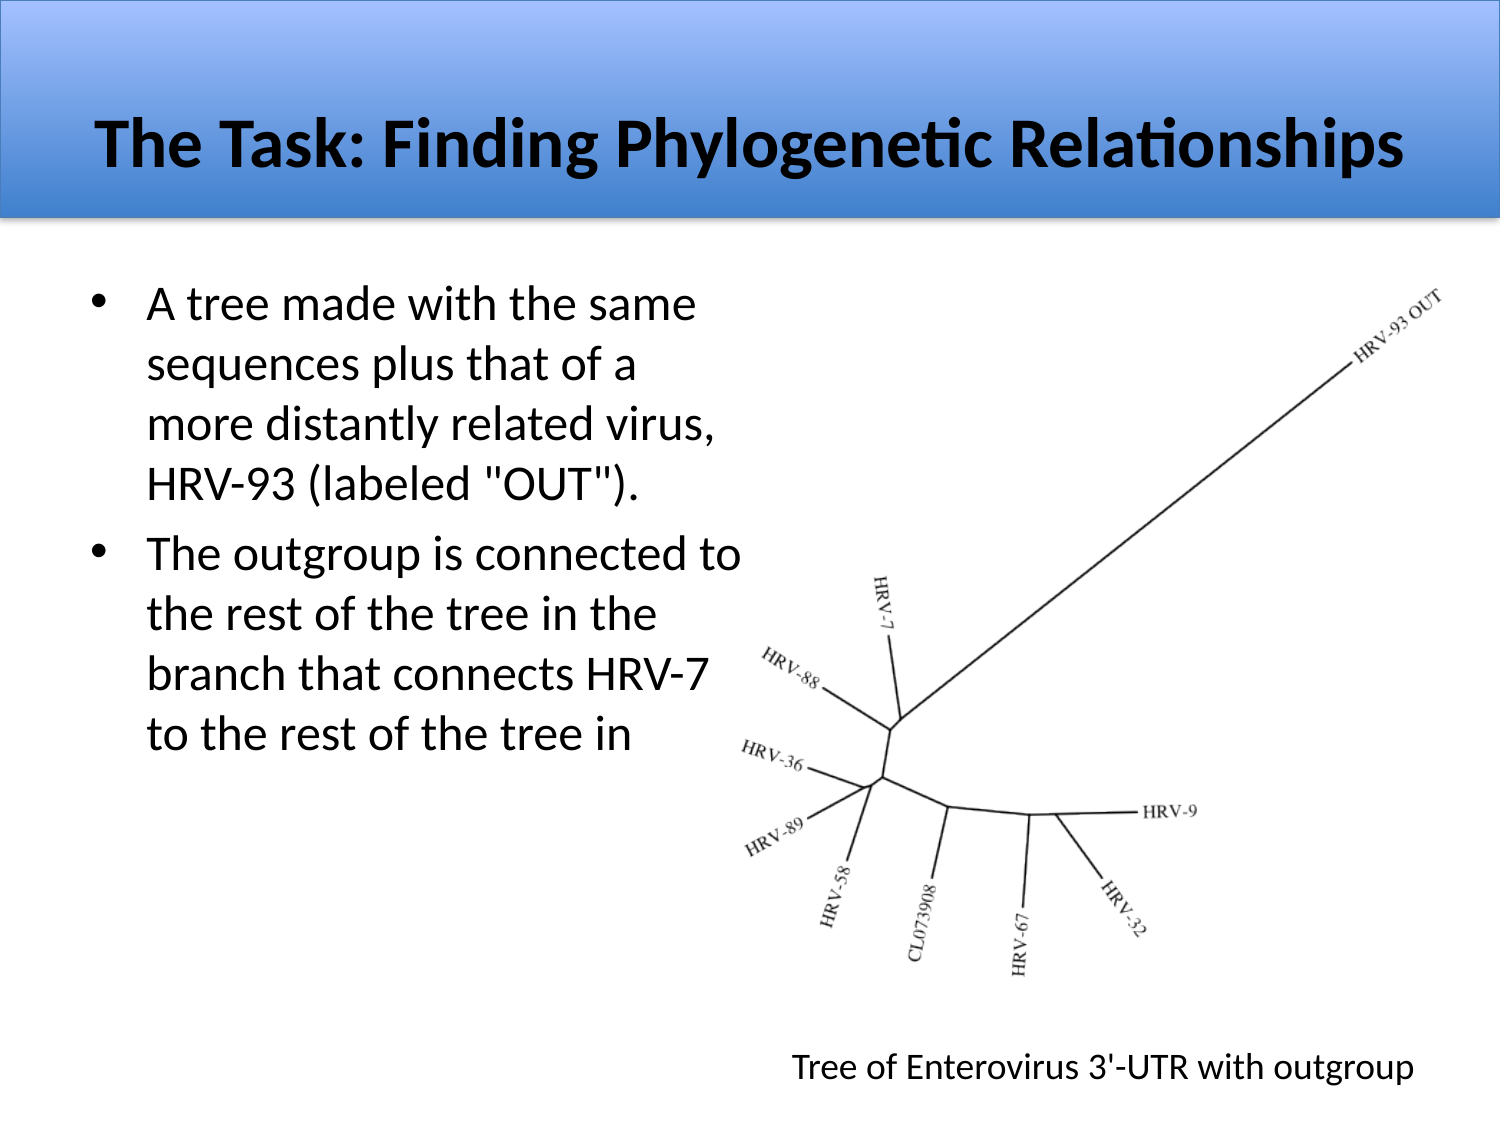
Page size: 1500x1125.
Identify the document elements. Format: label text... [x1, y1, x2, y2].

list A tree made with the same sequences plus that of a more distantly related virus, HRV-93 (labeled "OUT"). The outgroup is connected to the rest of the tree in the branch that connects HRV-7 to the rest of the tree in [75, 262, 772, 973]
text_box Tree of Enterovirus 3'-UTR with outgroup [777, 1034, 1431, 1094]
title The Task: Finding Phylogenetic Relationships [75, 45, 1425, 233]
picture [741, 288, 1445, 978]
